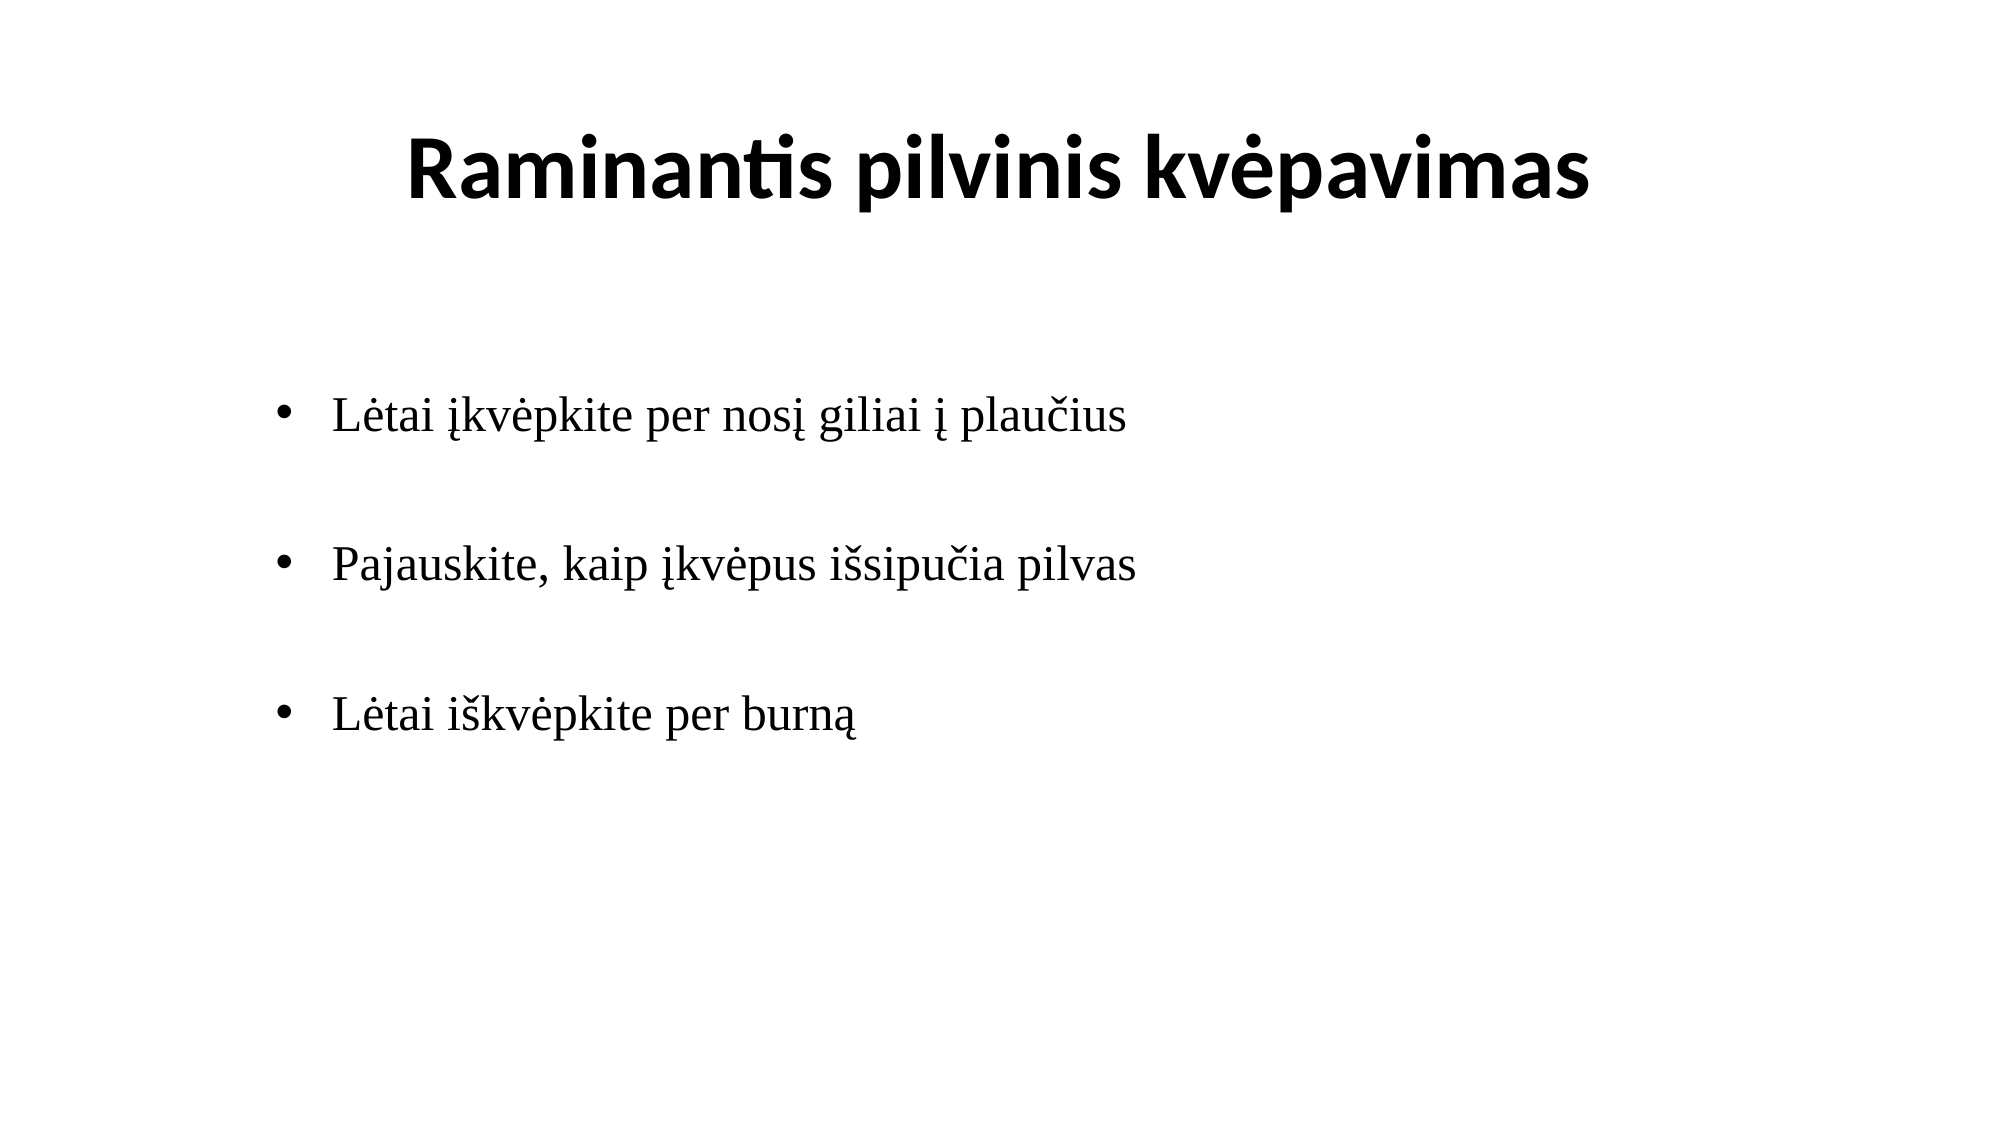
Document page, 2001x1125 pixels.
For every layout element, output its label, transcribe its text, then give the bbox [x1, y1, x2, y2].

list Lėtai įkvėpkite per nosį giliai į plaučius Pajauskite, kaip įkvėpus išsipučia pilvas Lėtai iškvėpkite per burną [241, 299, 1863, 1014]
title Raminantis pilvinis kvėpavimas [137, 59, 1863, 278]
